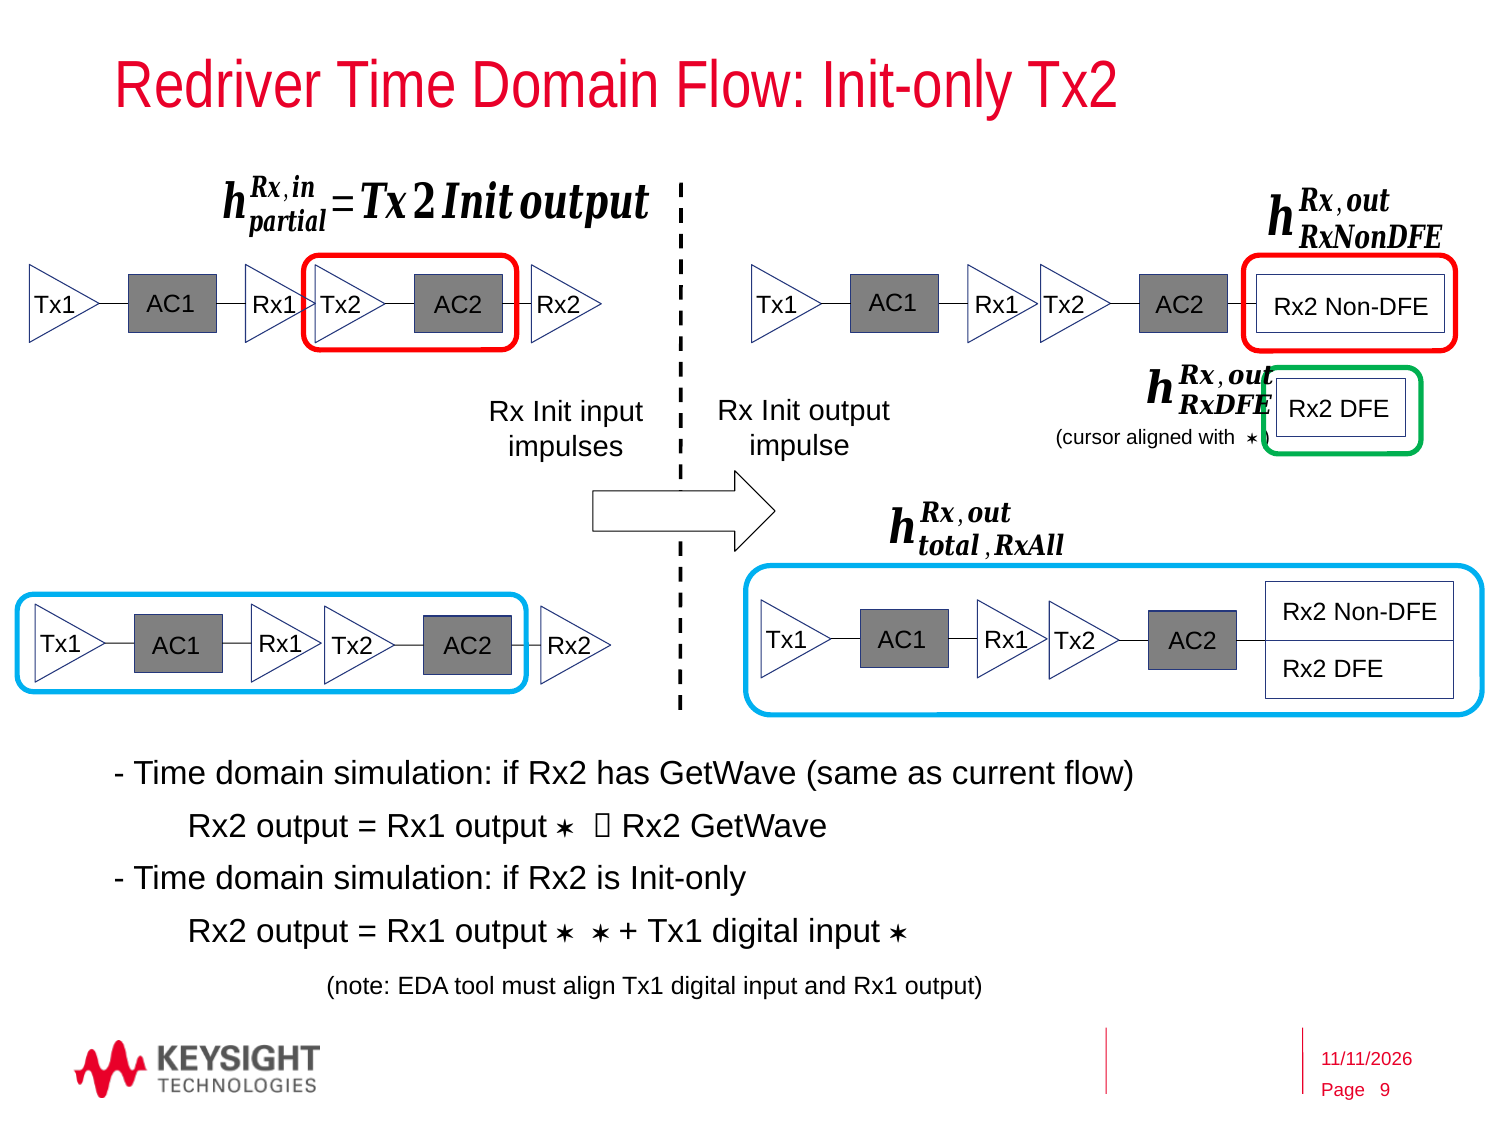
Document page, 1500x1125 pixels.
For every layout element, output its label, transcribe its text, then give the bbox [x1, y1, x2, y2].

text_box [34, 603, 322, 683]
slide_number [1321, 1009, 1500, 1069]
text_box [16, 593, 482, 692]
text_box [1040, 254, 1456, 455]
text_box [910, 264, 1038, 343]
title Redriver Time Domain Flow: Init-only Tx2 [115, 37, 1295, 122]
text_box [303, 254, 482, 351]
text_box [29, 264, 316, 343]
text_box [909, 565, 1483, 716]
slide_number 9 [1379, 1069, 1425, 1100]
picture [73, 1040, 320, 1098]
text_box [488, 182, 906, 710]
